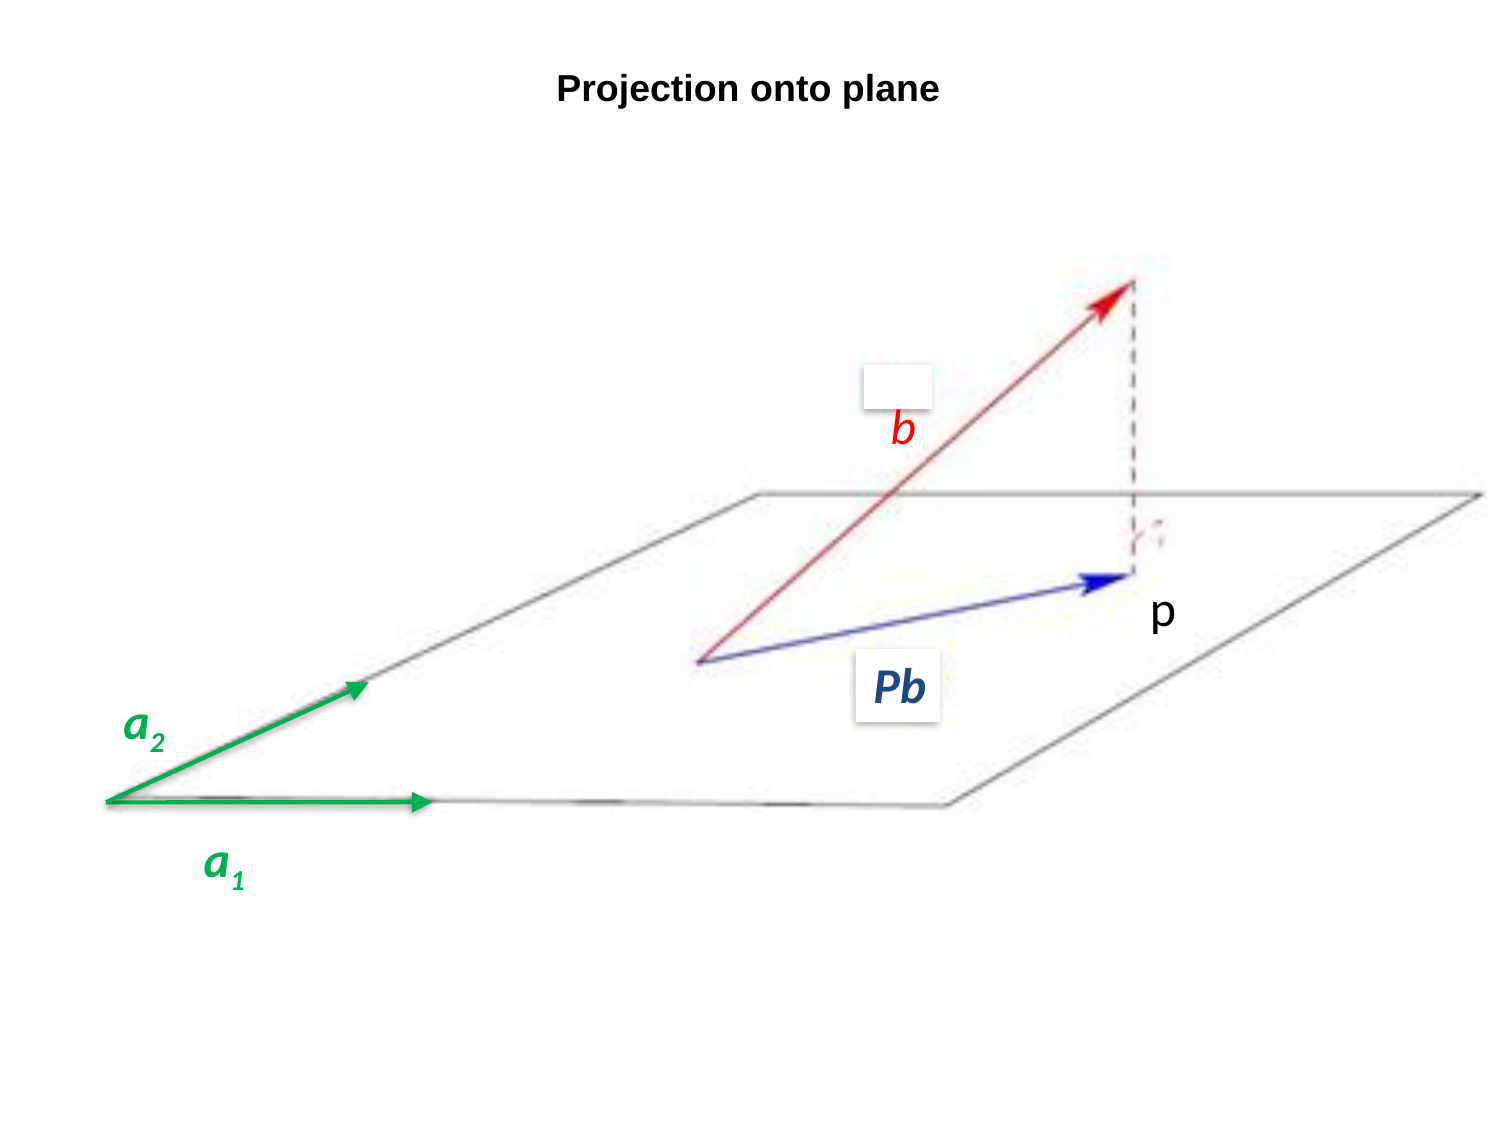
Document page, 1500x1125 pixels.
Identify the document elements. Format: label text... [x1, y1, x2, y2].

text_box Projection onto plane [26, 56, 1470, 117]
picture [105, 255, 1499, 824]
text_box a1 [188, 832, 260, 904]
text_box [105, 682, 370, 803]
